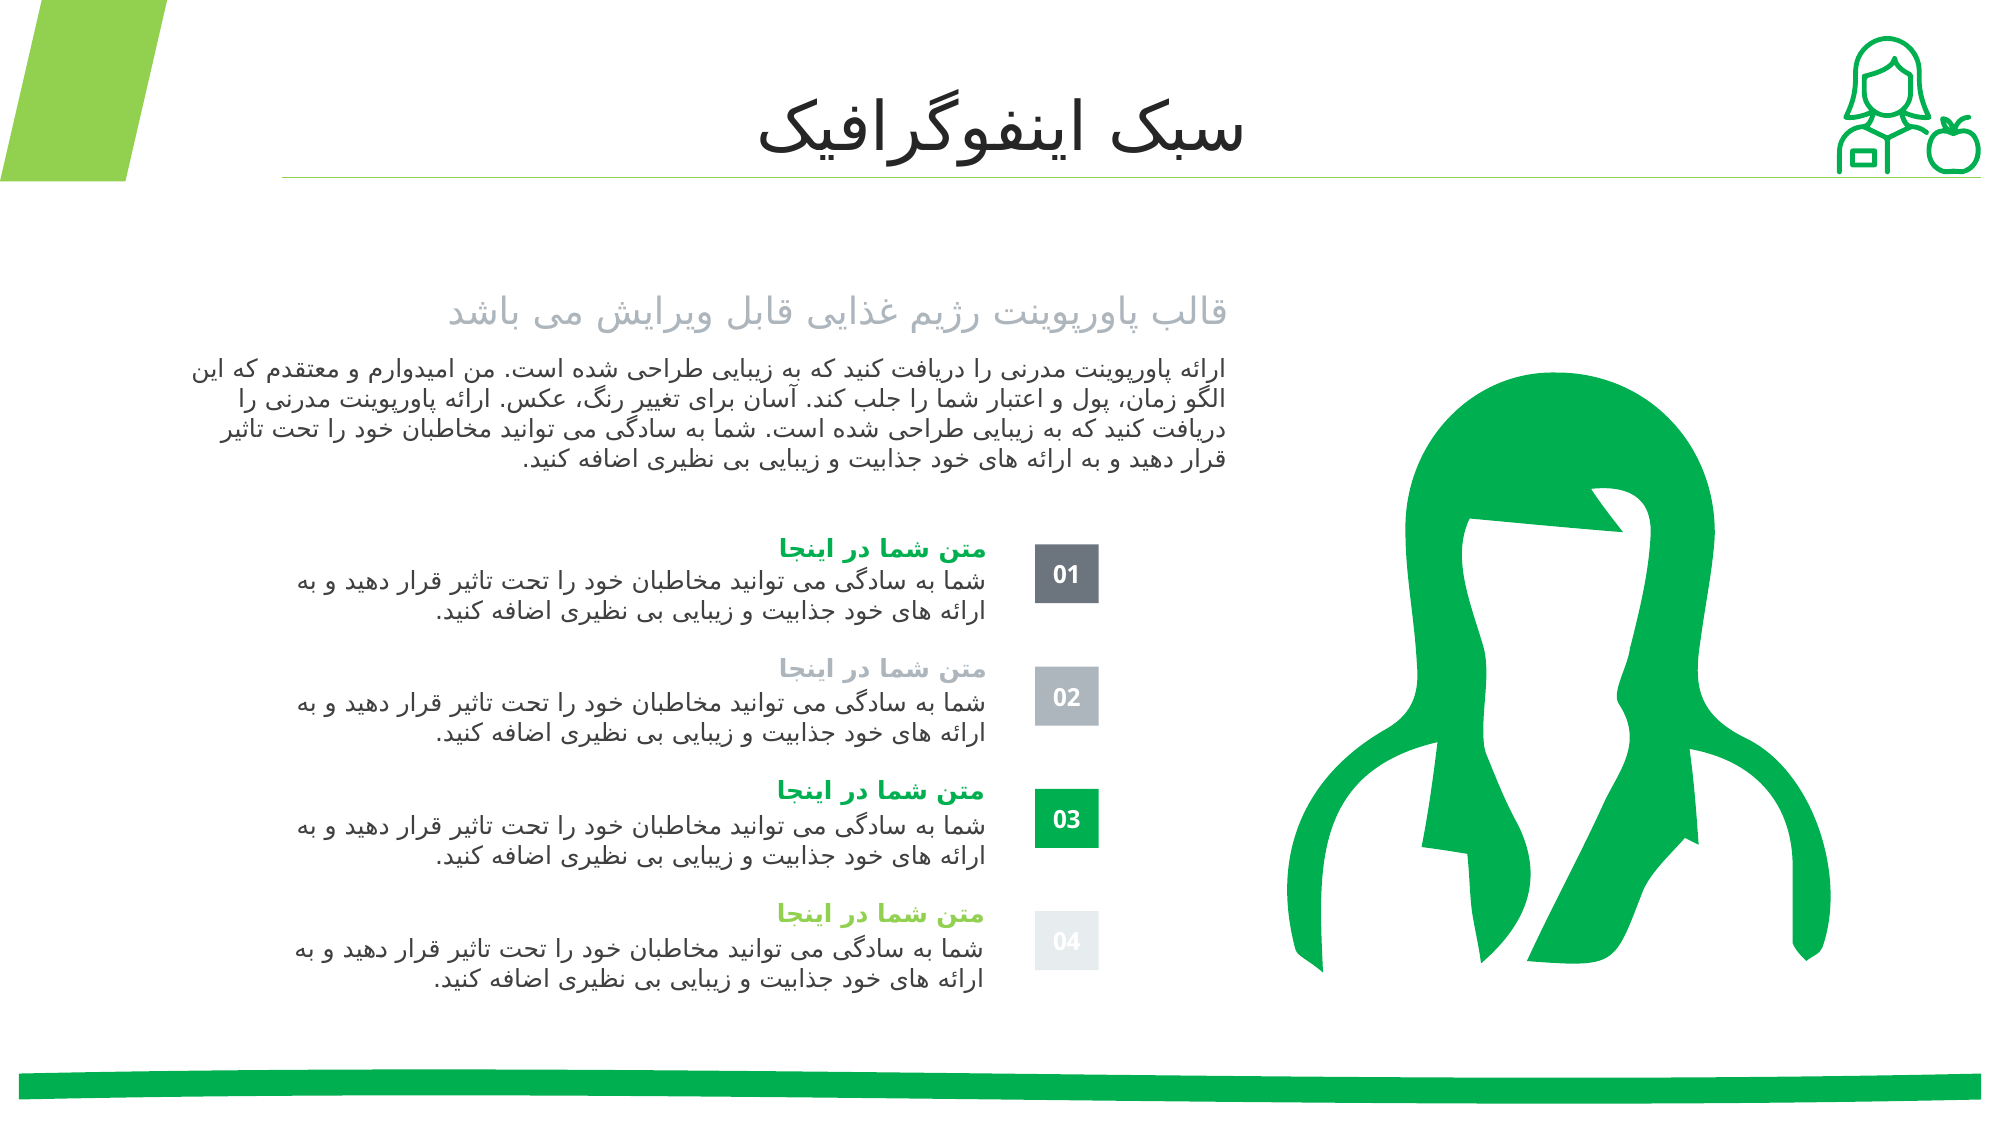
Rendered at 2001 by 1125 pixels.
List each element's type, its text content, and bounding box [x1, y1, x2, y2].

text_box 03 [1035, 788, 1099, 848]
text_box 02 [1035, 666, 1099, 726]
text_box 01 [1035, 544, 1099, 604]
text_box [1287, 372, 1831, 973]
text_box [232, 524, 1003, 633]
text_box 04 [1035, 911, 1099, 971]
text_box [232, 766, 1003, 878]
list سبک اینفوگرافیک [53, 55, 1952, 175]
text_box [232, 890, 1000, 1002]
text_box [170, 279, 1245, 452]
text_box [232, 644, 1003, 755]
